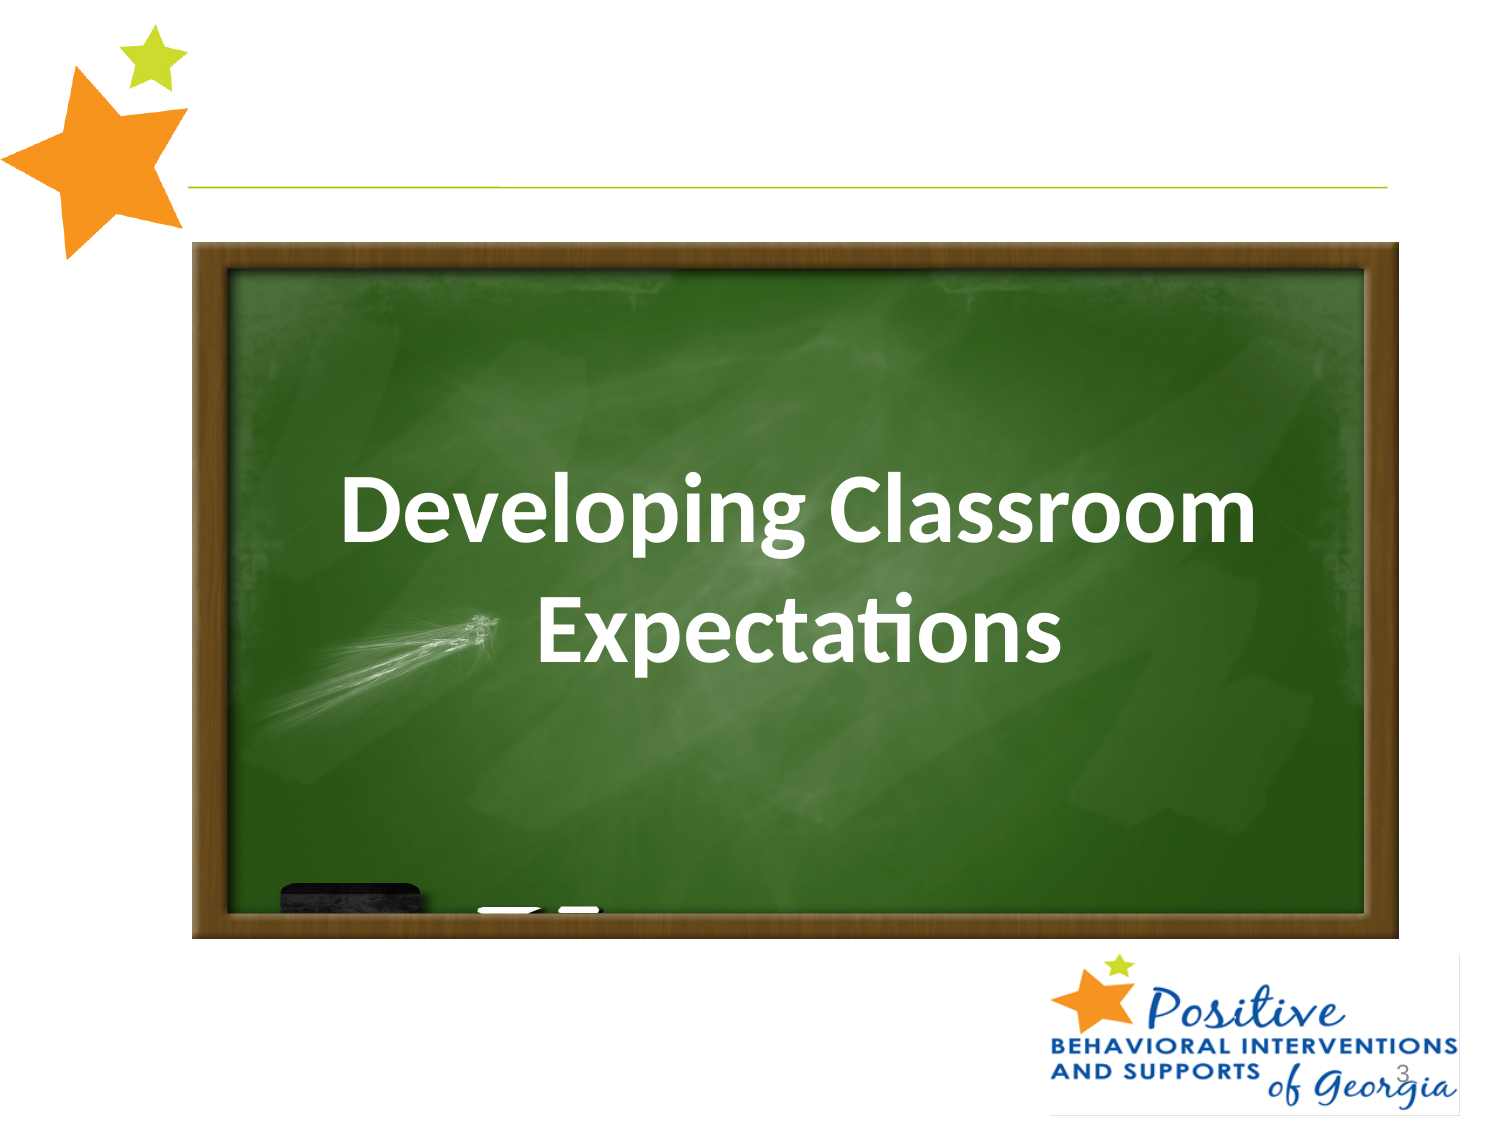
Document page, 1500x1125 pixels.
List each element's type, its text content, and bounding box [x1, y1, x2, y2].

text_box 3 [1074, 1042, 1425, 1103]
picture [192, 242, 1399, 940]
picture [0, 24, 188, 260]
picture [1050, 954, 1461, 1117]
